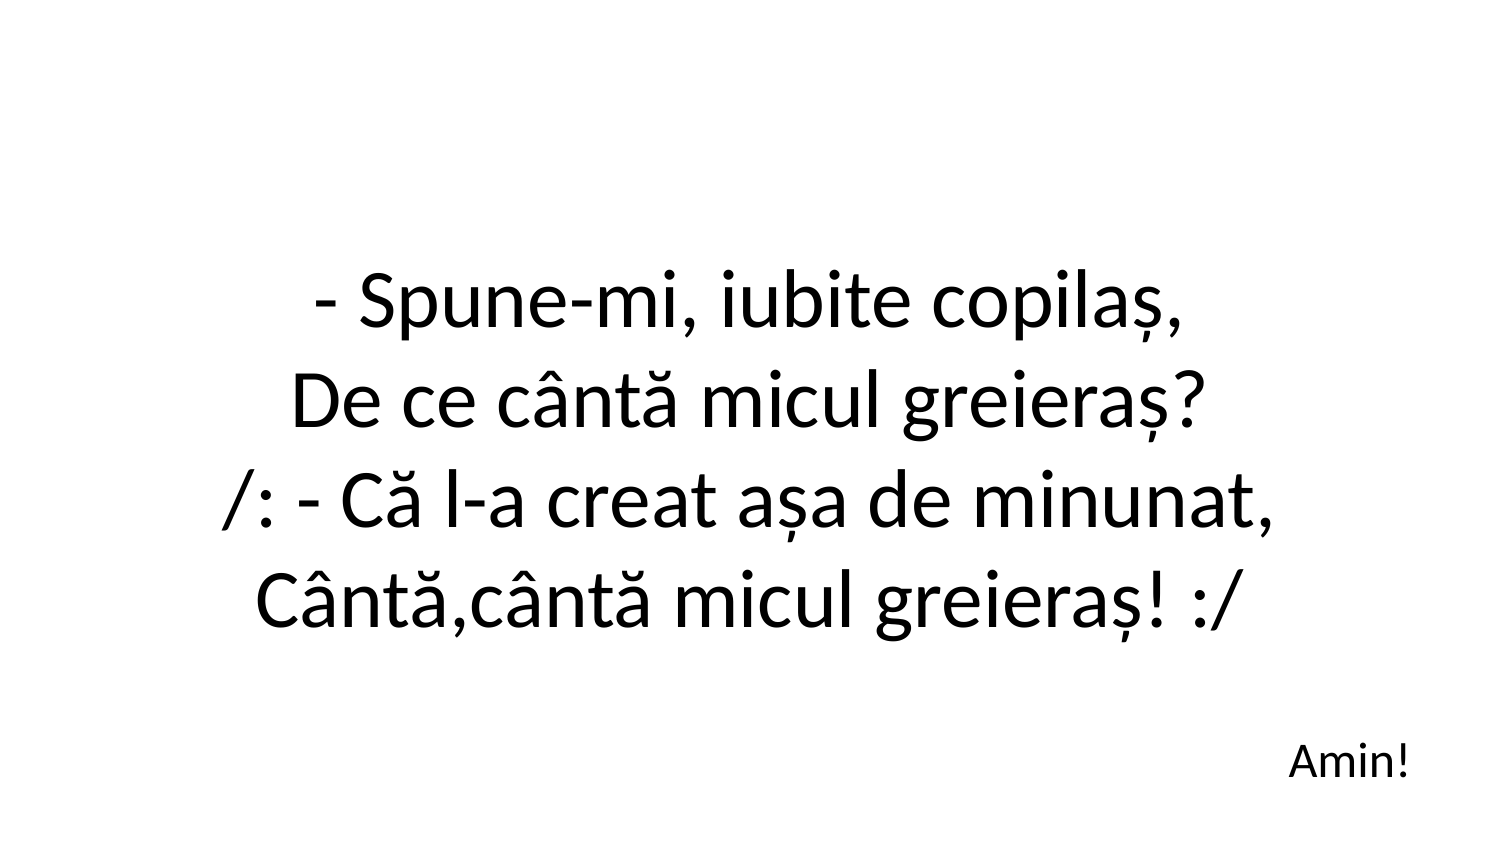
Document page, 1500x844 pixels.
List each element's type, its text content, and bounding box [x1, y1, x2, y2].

text_box Amin! [1273, 674, 1427, 795]
text_box - Spune-mi, iubite copilaș, De ce cântă micul greieraș? /: - Că l-a creat așa de minunat, Cântă,cântă micul greieraș! :/ [207, 192, 1292, 652]
